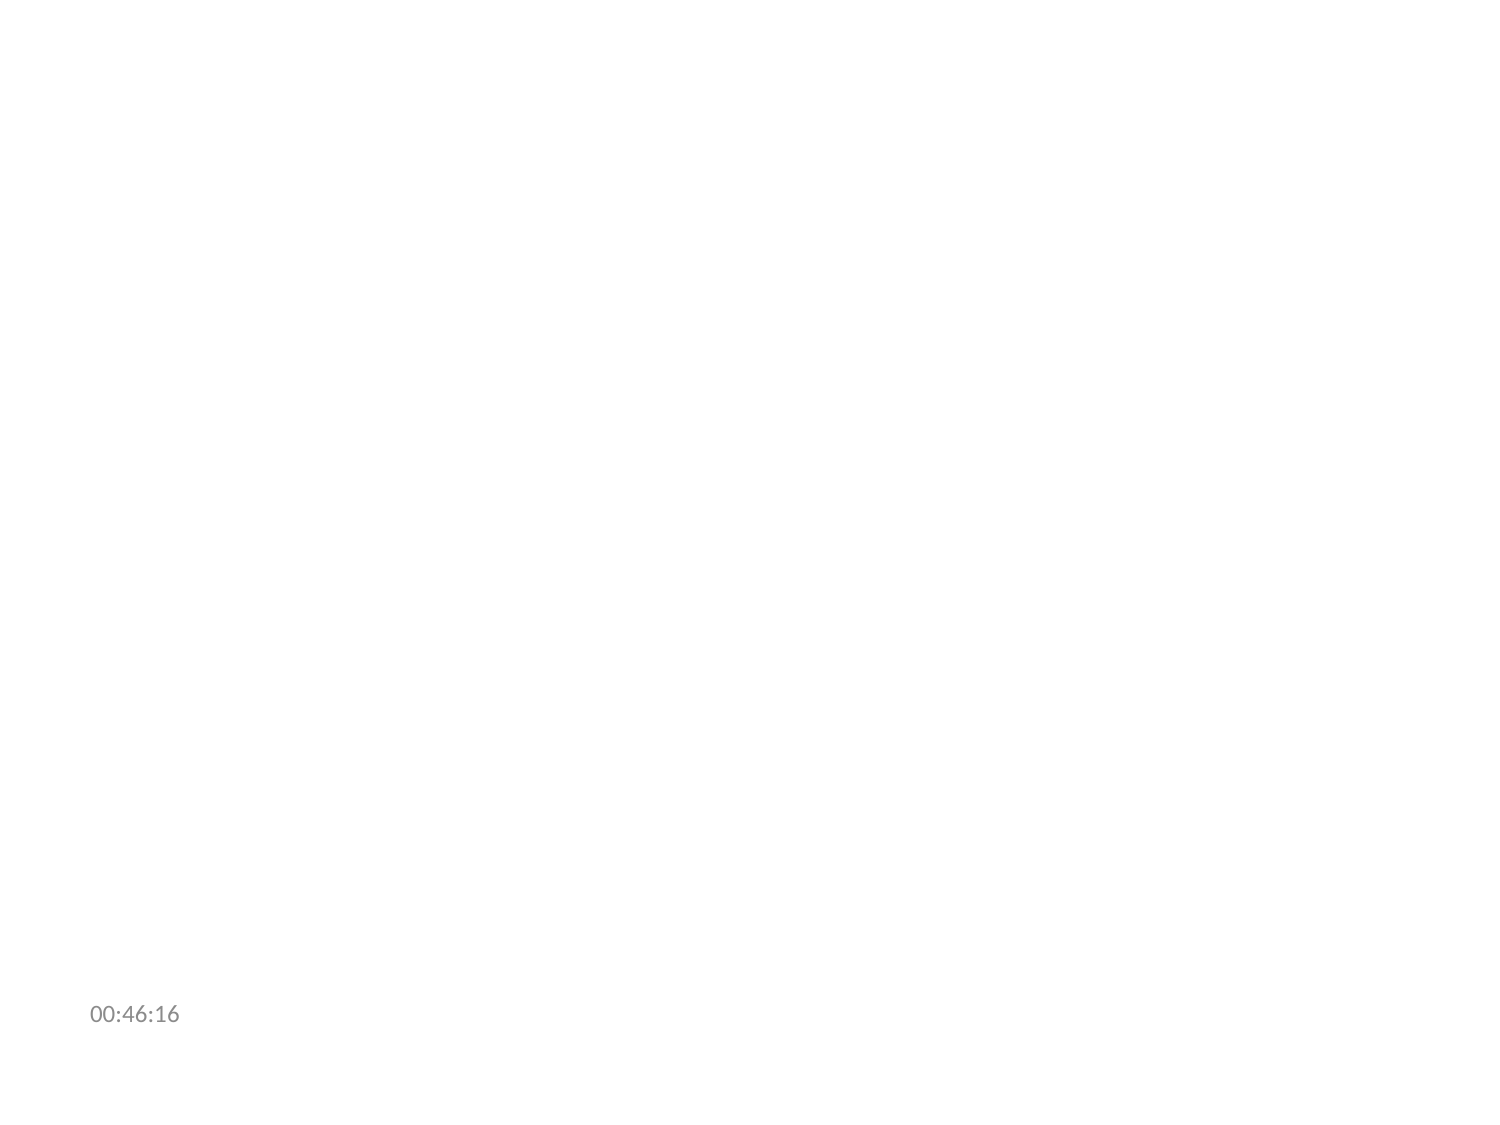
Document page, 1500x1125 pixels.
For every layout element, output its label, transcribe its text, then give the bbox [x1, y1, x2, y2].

text_box 15:35:09 [75, 982, 425, 1043]
